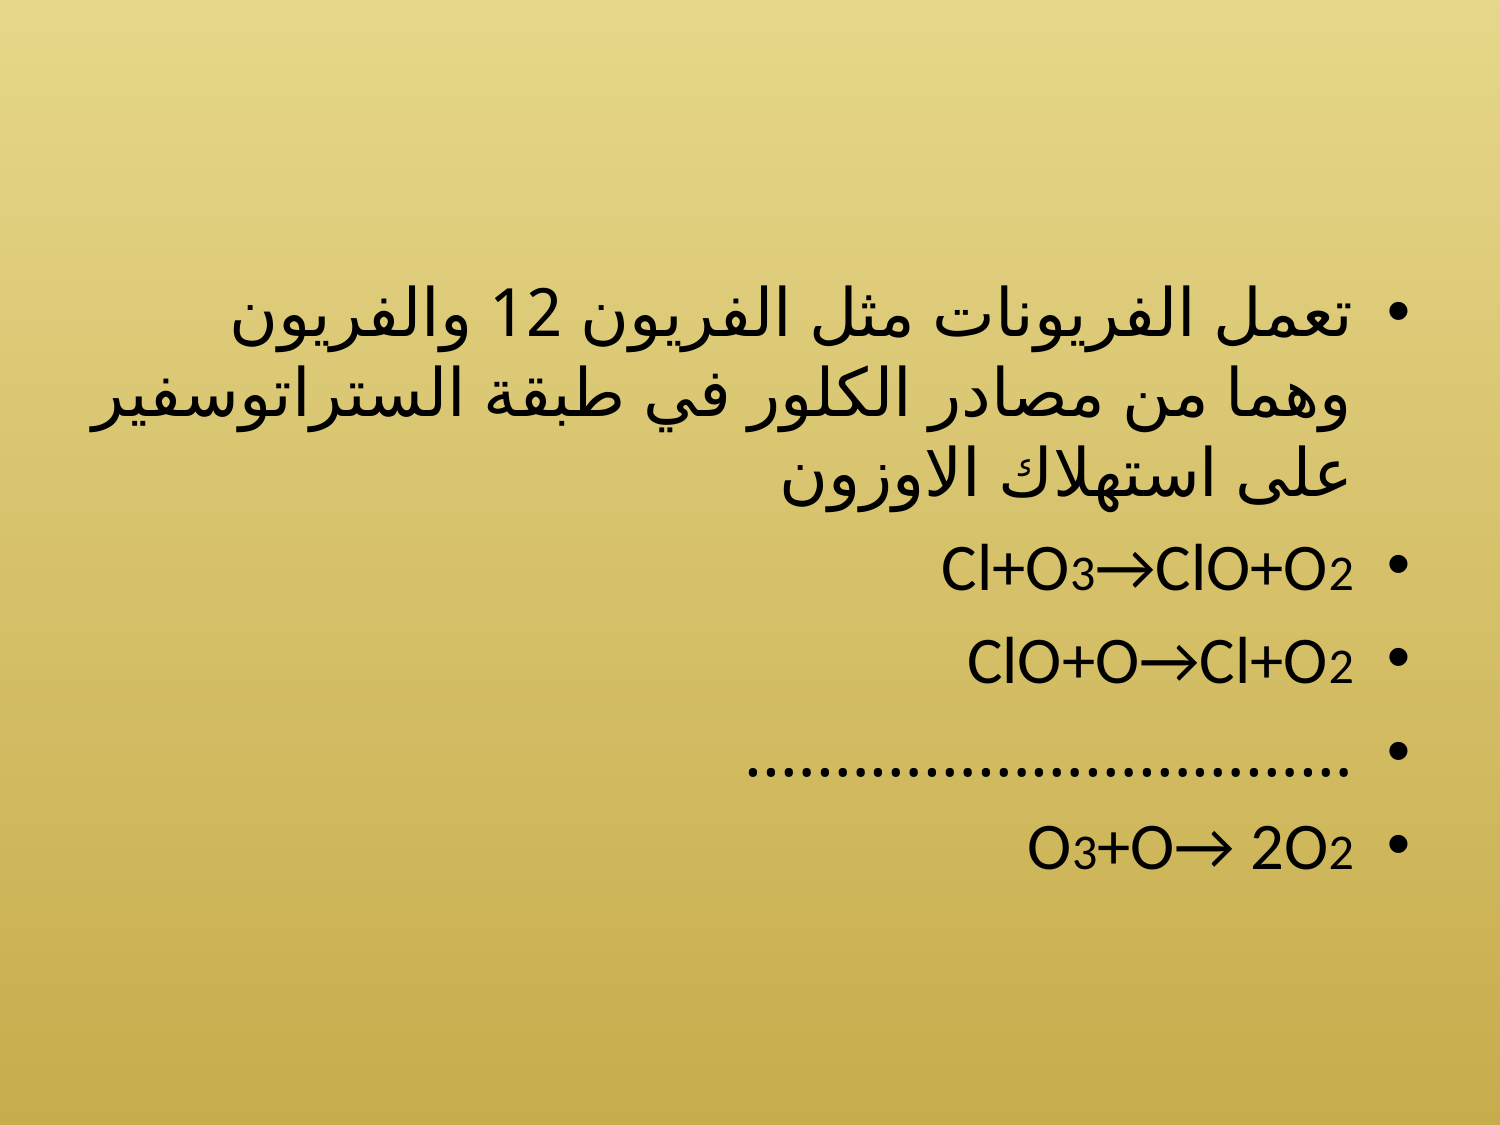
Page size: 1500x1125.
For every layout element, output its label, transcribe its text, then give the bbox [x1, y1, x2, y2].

list تعمل الفريونات مثل الفريون 12 والفريون وهما من مصادر الكلور في طبقة الستراتوسفير على استهلاك الاوزون Cl+O3→ClO+O2 ClO+O→Cl+O2 ……………………………. O3+O→ 2O2 [75, 262, 1425, 1005]
